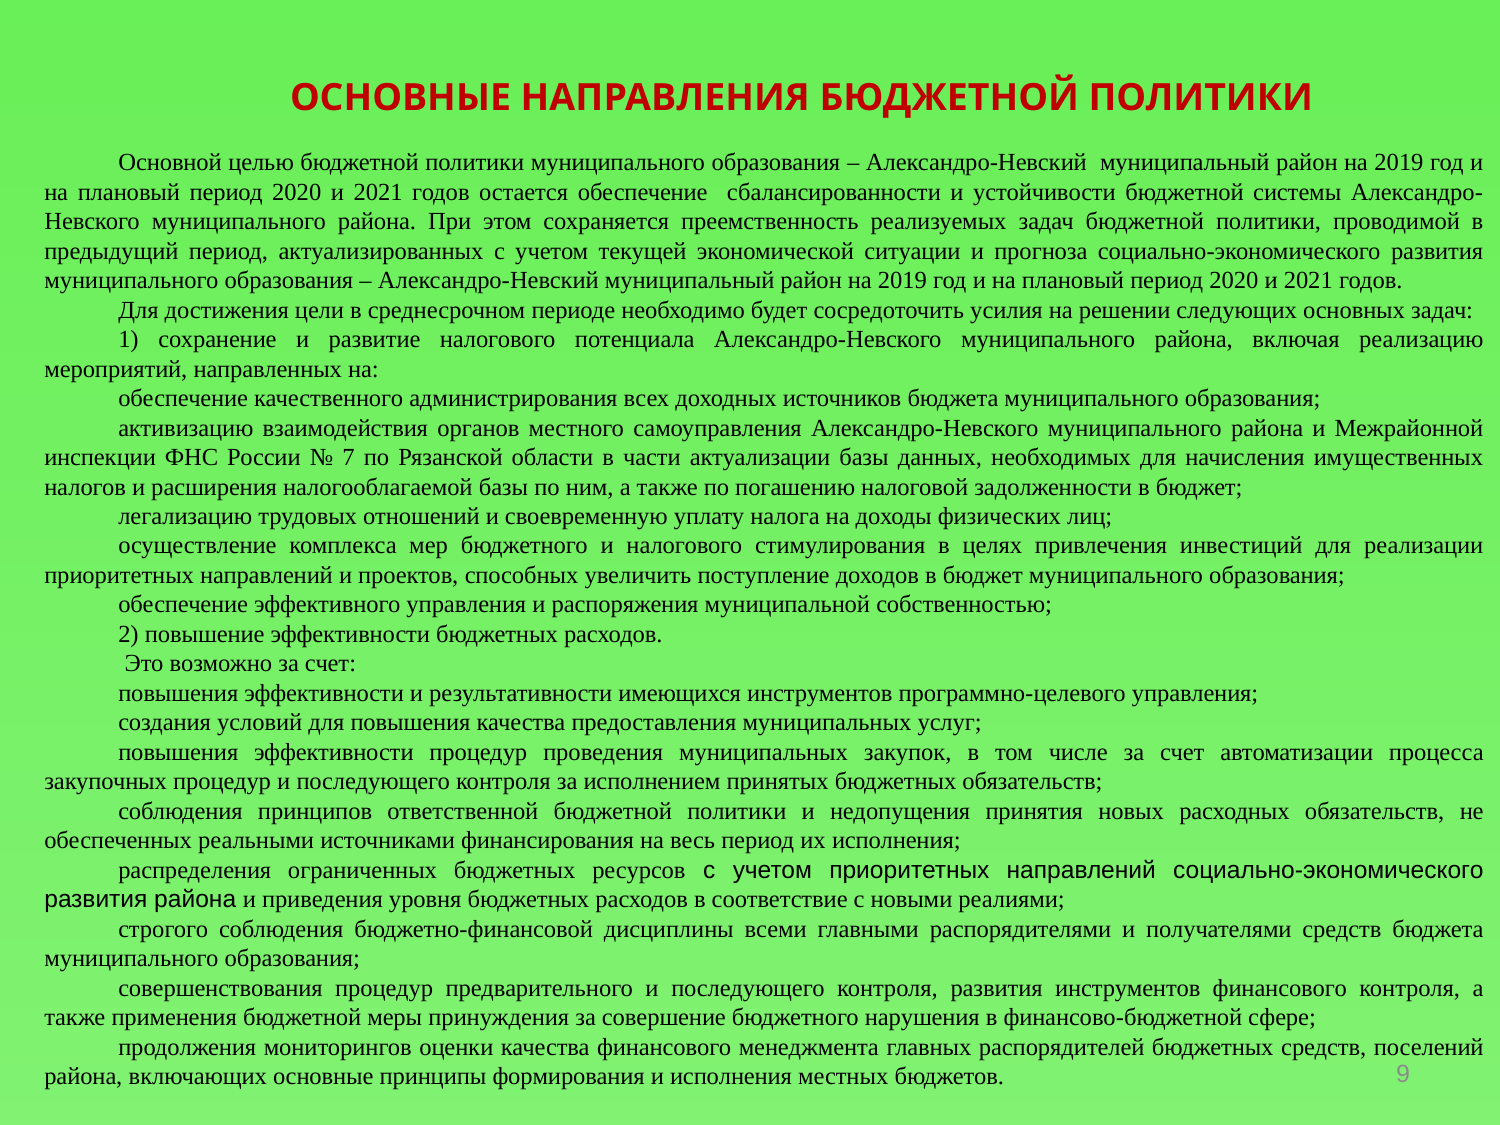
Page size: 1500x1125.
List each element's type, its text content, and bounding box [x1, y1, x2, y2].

slide_number 9 [1074, 1042, 1425, 1103]
text_box ОСНОВНЫЕ НАПРАВЛЕНИЯ БЮДЖЕТНОЙ ПОЛИТИКИ Основной целью бюджетной политики муниципального образования – Александро-Невский муниципальный район на 2019 год и на плановый период 2020 и 2021 годов остается обеспечение сбалансированности и устойчивости бюджетной системы Александро-Невского муниципального района. При этом сохраняется преемственность реализуемых задач бюджетной политики, проводимой в предыдущий период, актуализированных с учетом текущей экономической ситуации и прогноза социально-экономического развития муниципального образования – Александро-Невский муниципальный район на 2019 год и на плановый период 2020 и 2021 годов. Для достижения цели в среднесрочном периоде необходимо будет сосредоточить усилия на решении следующих основных задач: 1) сохранение и развитие налогового потенциала Александро-Невского муниципального района, включая реализацию мероприятий, направленных на: обеспечение качественного администрирования всех доходных источников бюджета муниципального образования; активизацию взаимодействия органов местного самоуправления Александро-Невского муниципального района и Межрайонной инспекции ФНС России № 7 по Рязанской области в части актуализации базы данных, необходимых для начисления имущественных налогов и расширения налогооблагаемой базы по ним, а также по погашению налоговой задолженности в бюджет; легализацию трудовых отношений и своевременную уплату налога на доходы физических лиц; осуществление комплекса мер бюджетного и налогового стимулирования в целях привлечения инвестиций для реализации приоритетных направлений и проектов, способных увеличить поступление доходов в бюджет муниципального образования; обеспечение эффективного управления и распоряжения муниципальной собственностью; 2) повышение эффективности бюджетных расходов. Это возможно за счет: повышения эффективности и результативности имеющихся инструментов программно-целевого управления; создания условий для повышения качества предоставления муниципальных услуг; повышения эффективности процедур проведения муниципальных закупок, в том числе за счет автоматизации процесса закупочных процедур и последующего контроля за исполнением принятых бюджетных обязательств; соблюдения принципов ответственной бюджетной политики и недопущения принятия новых расходных обязательств, не обеспеченных реальными источниками финансирования на весь период их исполнения; распределения ограниченных бюджетных ресурсов с учетом приоритетных направлений социально-экономического развития района и приведения уровня бюджетных расходов в соответствие с новыми реалиями; строгого соблюдения бюджетно-финансовой дисциплины всеми главными распорядителями и получателями средств бюджета муниципального образования; совершенствования процедур предварительного и последующего контроля, развития инструментов финансового контроля, а также применения бюджетной меры принуждения за совершение бюджетного нарушения в финансово-бюджетной сфере; продолжения мониторингов оценки качества финансового менеджмента главных распорядителей бюджетных средств, поселений района, включающих основные принципы формирования и исполнения местных бюджетов. [29, 65, 1500, 1097]
